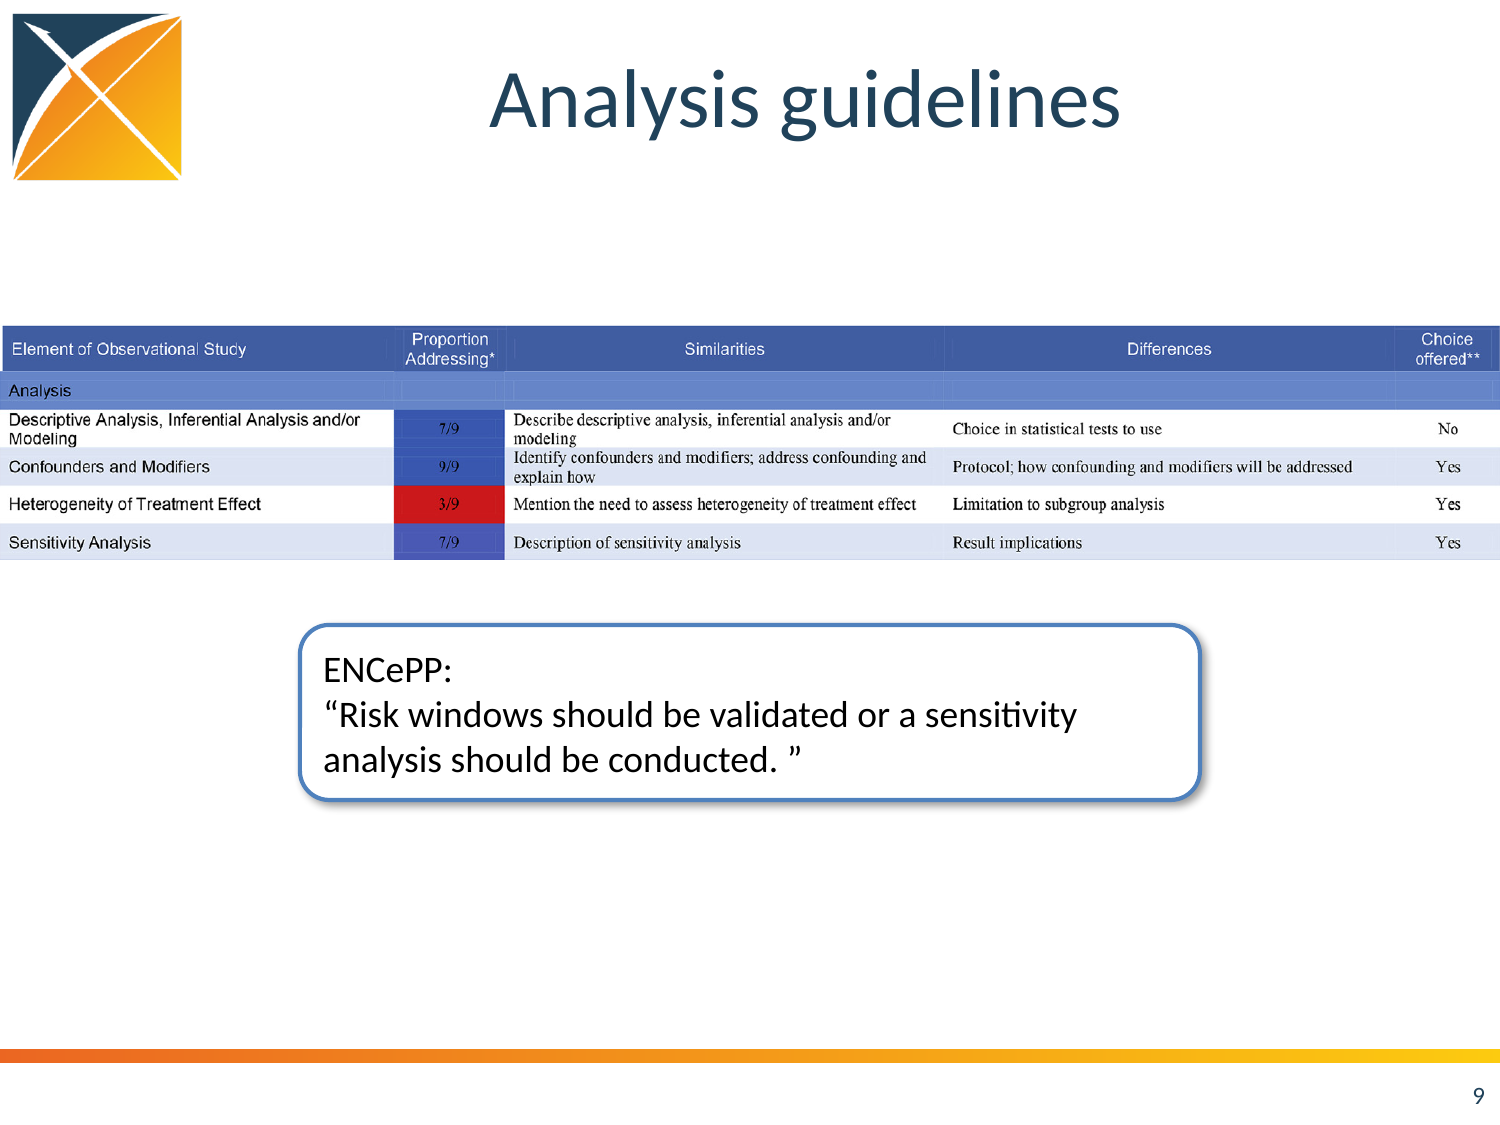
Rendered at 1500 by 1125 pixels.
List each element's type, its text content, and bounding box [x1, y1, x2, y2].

slide_number 9 [1149, 1065, 1500, 1125]
text_box ENCePP: “Risk windows should be validated or a sensitivity analysis should be conducted. ” [297, 622, 1203, 803]
title Analysis guidelines [187, 24, 1425, 163]
picture [0, 0, 206, 200]
picture [0, 324, 1500, 560]
